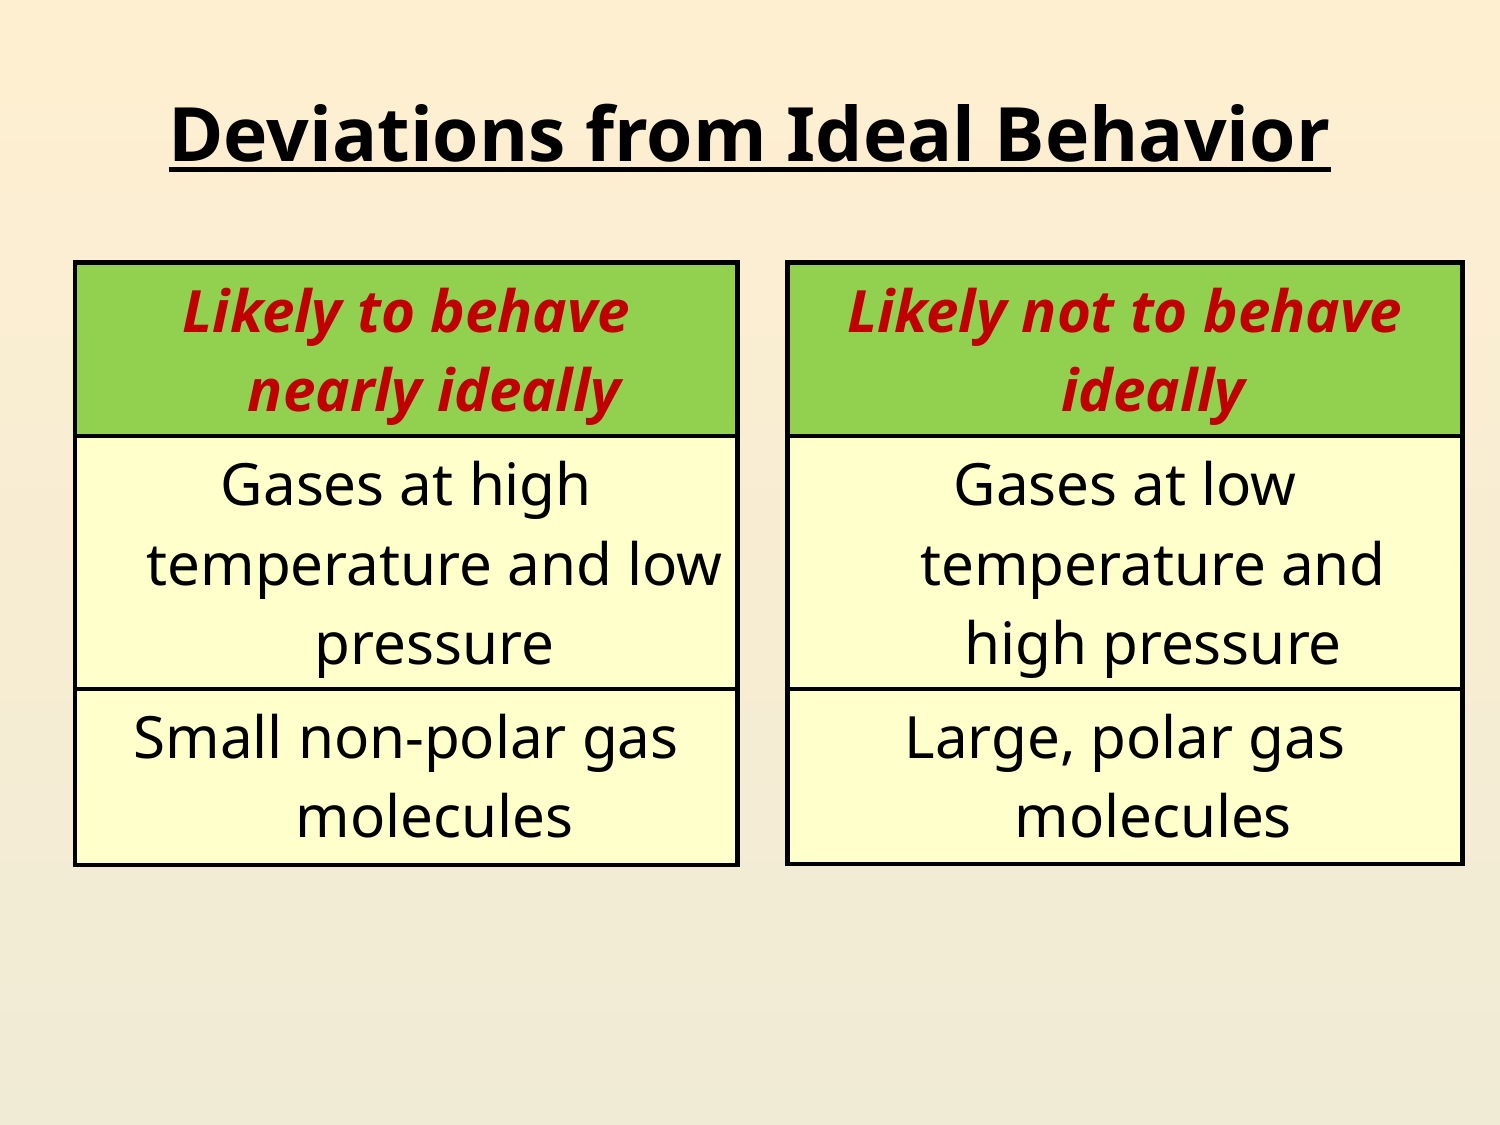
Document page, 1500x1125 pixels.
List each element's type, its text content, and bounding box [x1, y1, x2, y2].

table_header Likely not to behave ideally [790, 265, 1460, 434]
table_header Likely to behave nearly ideally [77, 265, 735, 434]
table_cell Large, polar gas molecules [790, 691, 1460, 862]
table_cell Gases at high temperature and low pressure [77, 438, 735, 687]
title Deviations from Ideal Behavior [112, 37, 1388, 226]
table_cell Small non-polar gas molecules [77, 691, 735, 863]
table_cell Gases at low temperature and high pressure [790, 438, 1460, 687]
